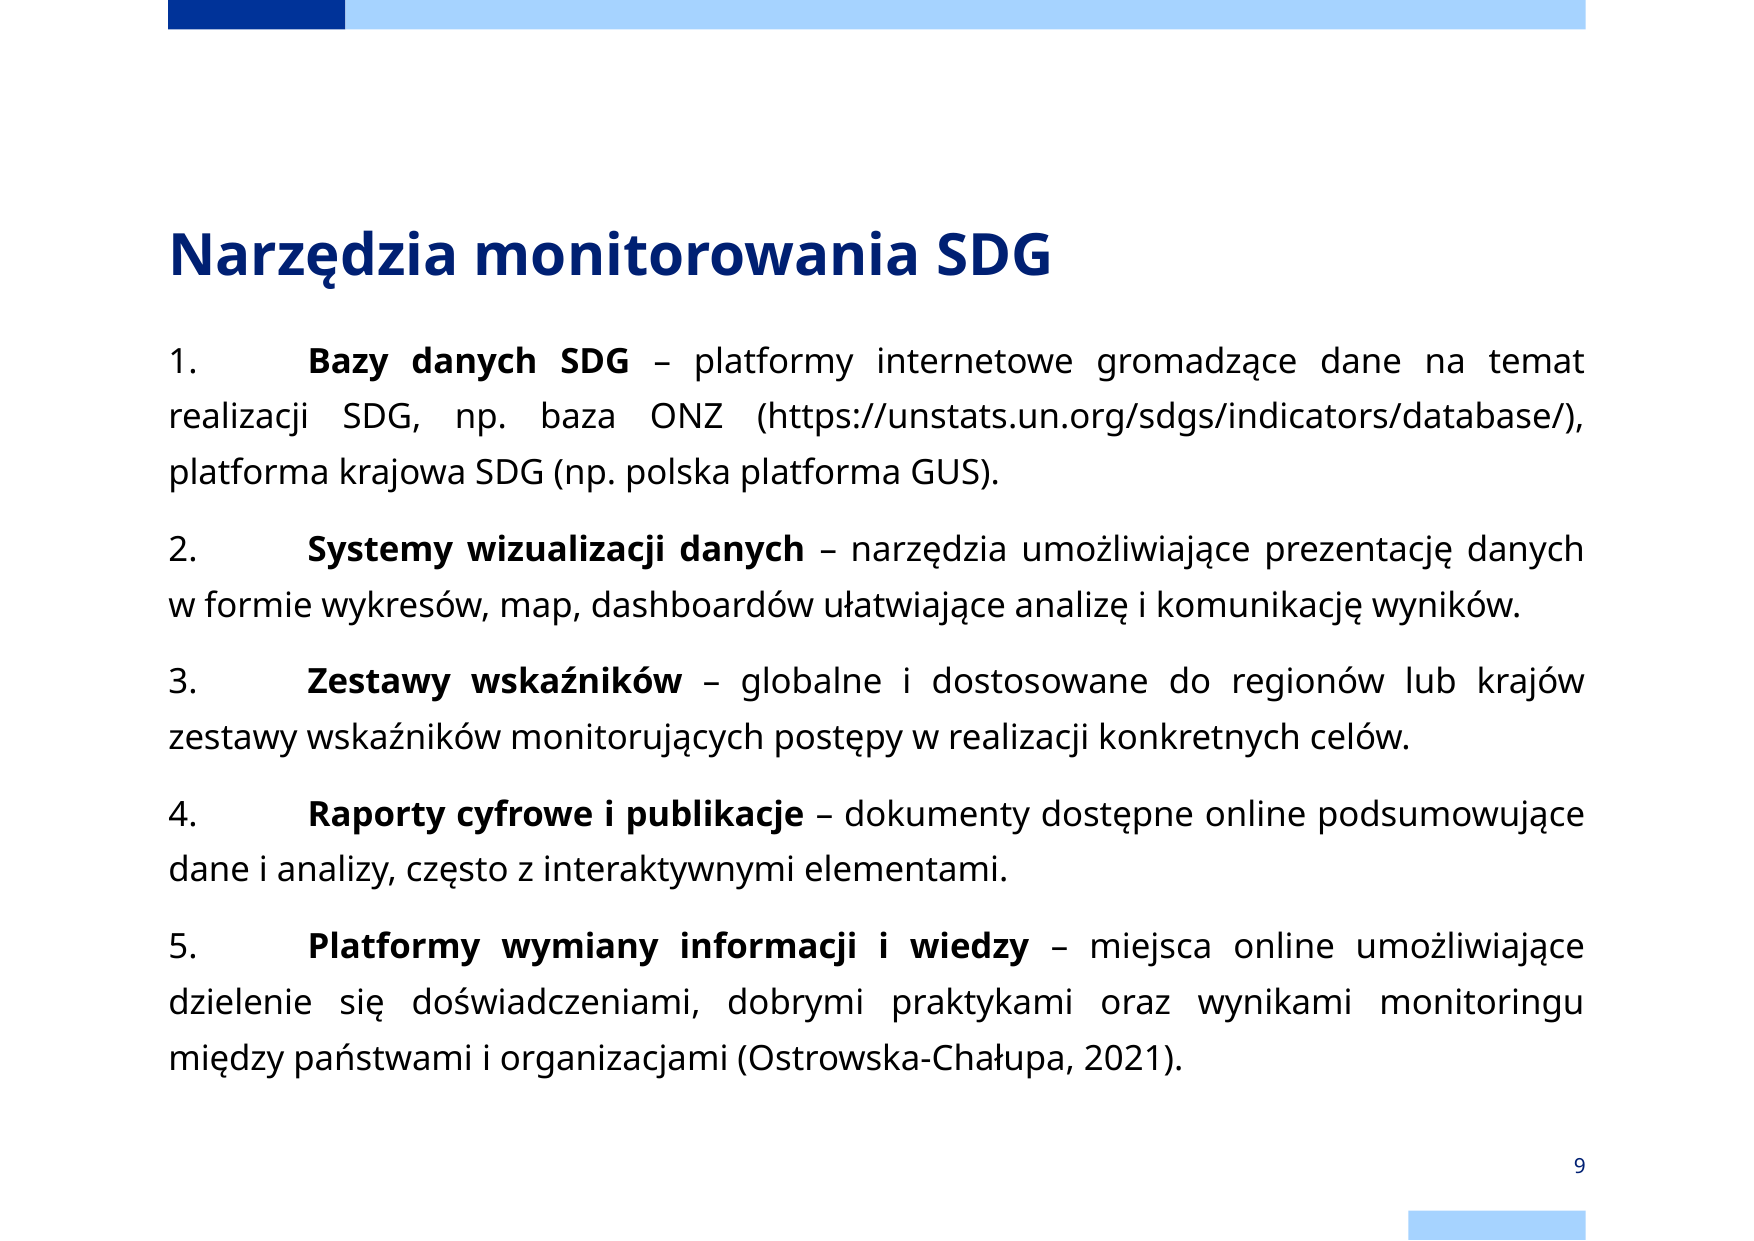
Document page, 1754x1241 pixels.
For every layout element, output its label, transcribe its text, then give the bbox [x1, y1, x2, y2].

list 1. Bazy danych SDG – platformy internetowe gromadzące dane na temat realizacji SDG, np. baza ONZ (https://unstats.un.org/sdgs/indicators/database/), platforma krajowa SDG (np. polska platforma GUS). 2. Systemy wizualizacji danych – narzędzia umożliwiające prezentację danych w formie wykresów, map, dashboardów ułatwiające analizę i komunikację wyników. 3. Zestawy wskaźników – globalne i dostosowane do regionów lub krajów zestawy wskaźników monitorujących postępy w realizacji konkretnych celów. 4. Raporty cyfrowe i publikacje – dokumenty dostępne online podsumowujące dane i analizy, często z interaktywnymi elementami. 5. Platformy wymiany informacji i wiedzy – miejsca online umożliwiające dzielenie się doświadczeniami, dobrymi praktykami oraz wynikami monitoringu między państwami i organizacjami (Ostrowska-Chałupa, 2021). [168, 324, 1586, 1093]
title Narzędzia monitorowania SDG [168, 147, 1586, 324]
slide_number ‹#› [1408, 1151, 1586, 1182]
